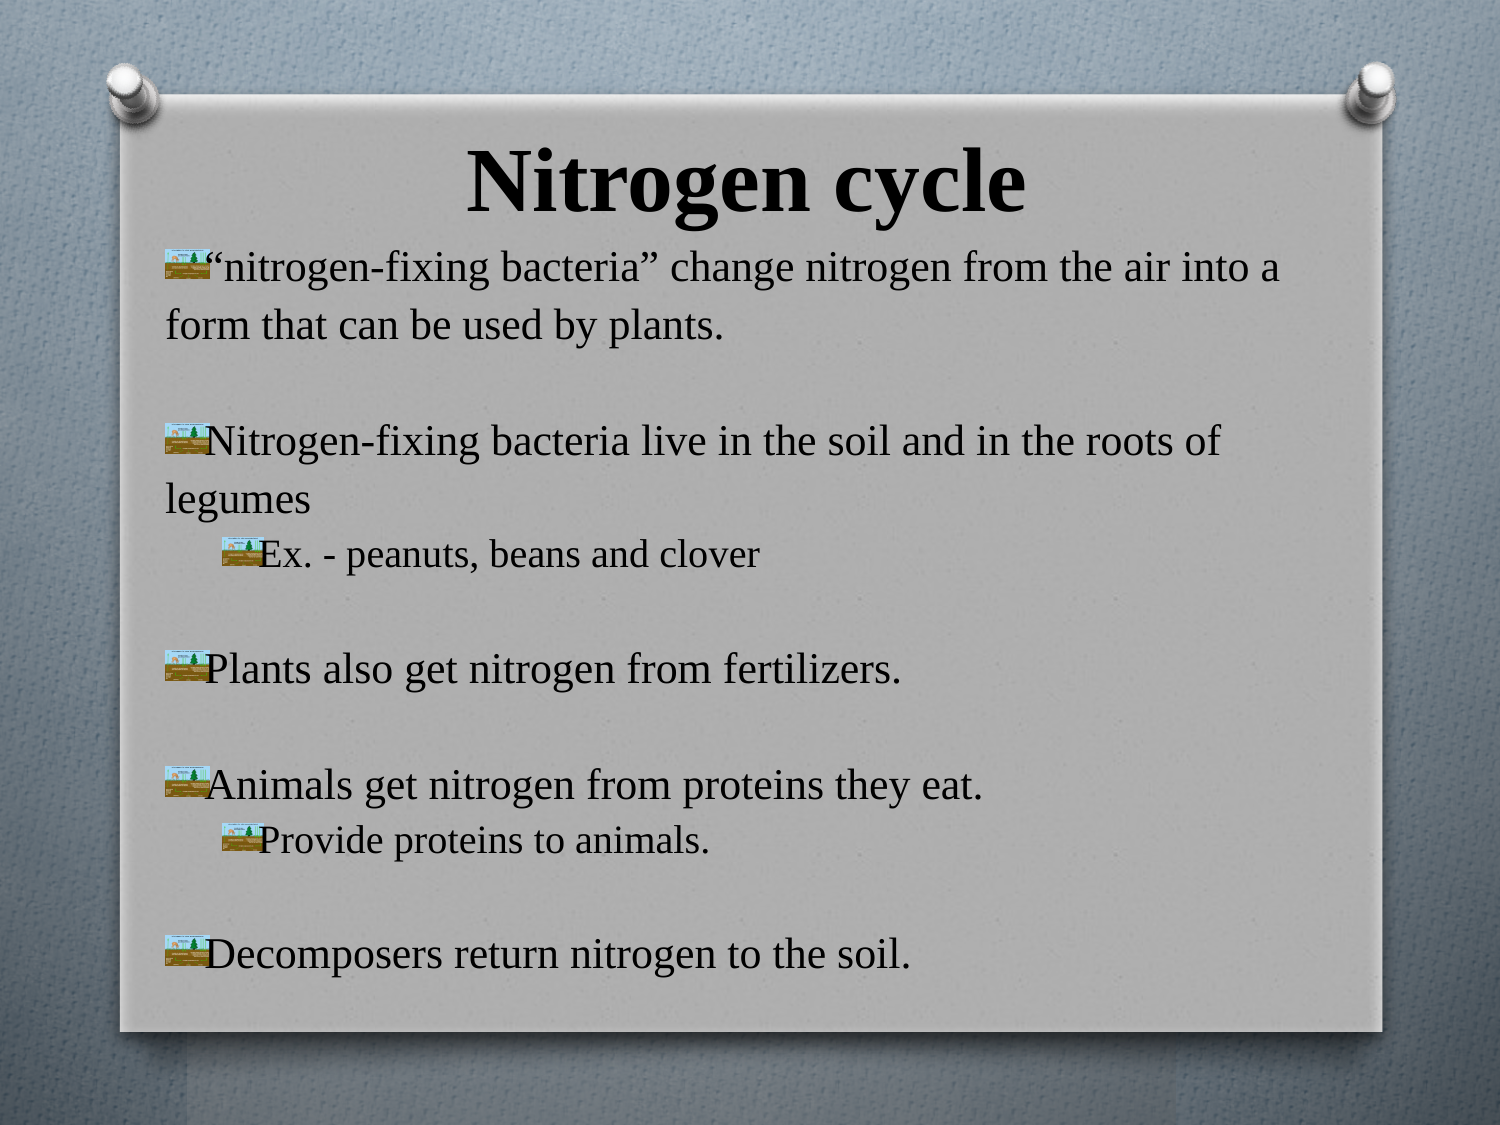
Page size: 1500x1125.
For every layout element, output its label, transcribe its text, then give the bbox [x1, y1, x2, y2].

picture [165, 766, 210, 797]
picture [165, 423, 210, 454]
picture [1317, 35, 1439, 156]
picture [75, 29, 198, 153]
picture [165, 650, 210, 681]
picture [222, 823, 264, 851]
picture [165, 249, 210, 279]
title Nitrogen cycle [187, 99, 1331, 224]
list “nitrogen-fixing bacteria” change nitrogen from the air into a form that can be used by plants. Nitrogen-fixing bacteria live in the soil and in the roots of legumes Ex. - peanuts, beans and clover Plants also get nitrogen from fertilizers. Animals get nitrogen from proteins they eat. Provide proteins to animals. Decomposers return nitrogen to the soil. [150, 224, 1338, 988]
picture [165, 935, 210, 966]
picture [222, 537, 264, 566]
